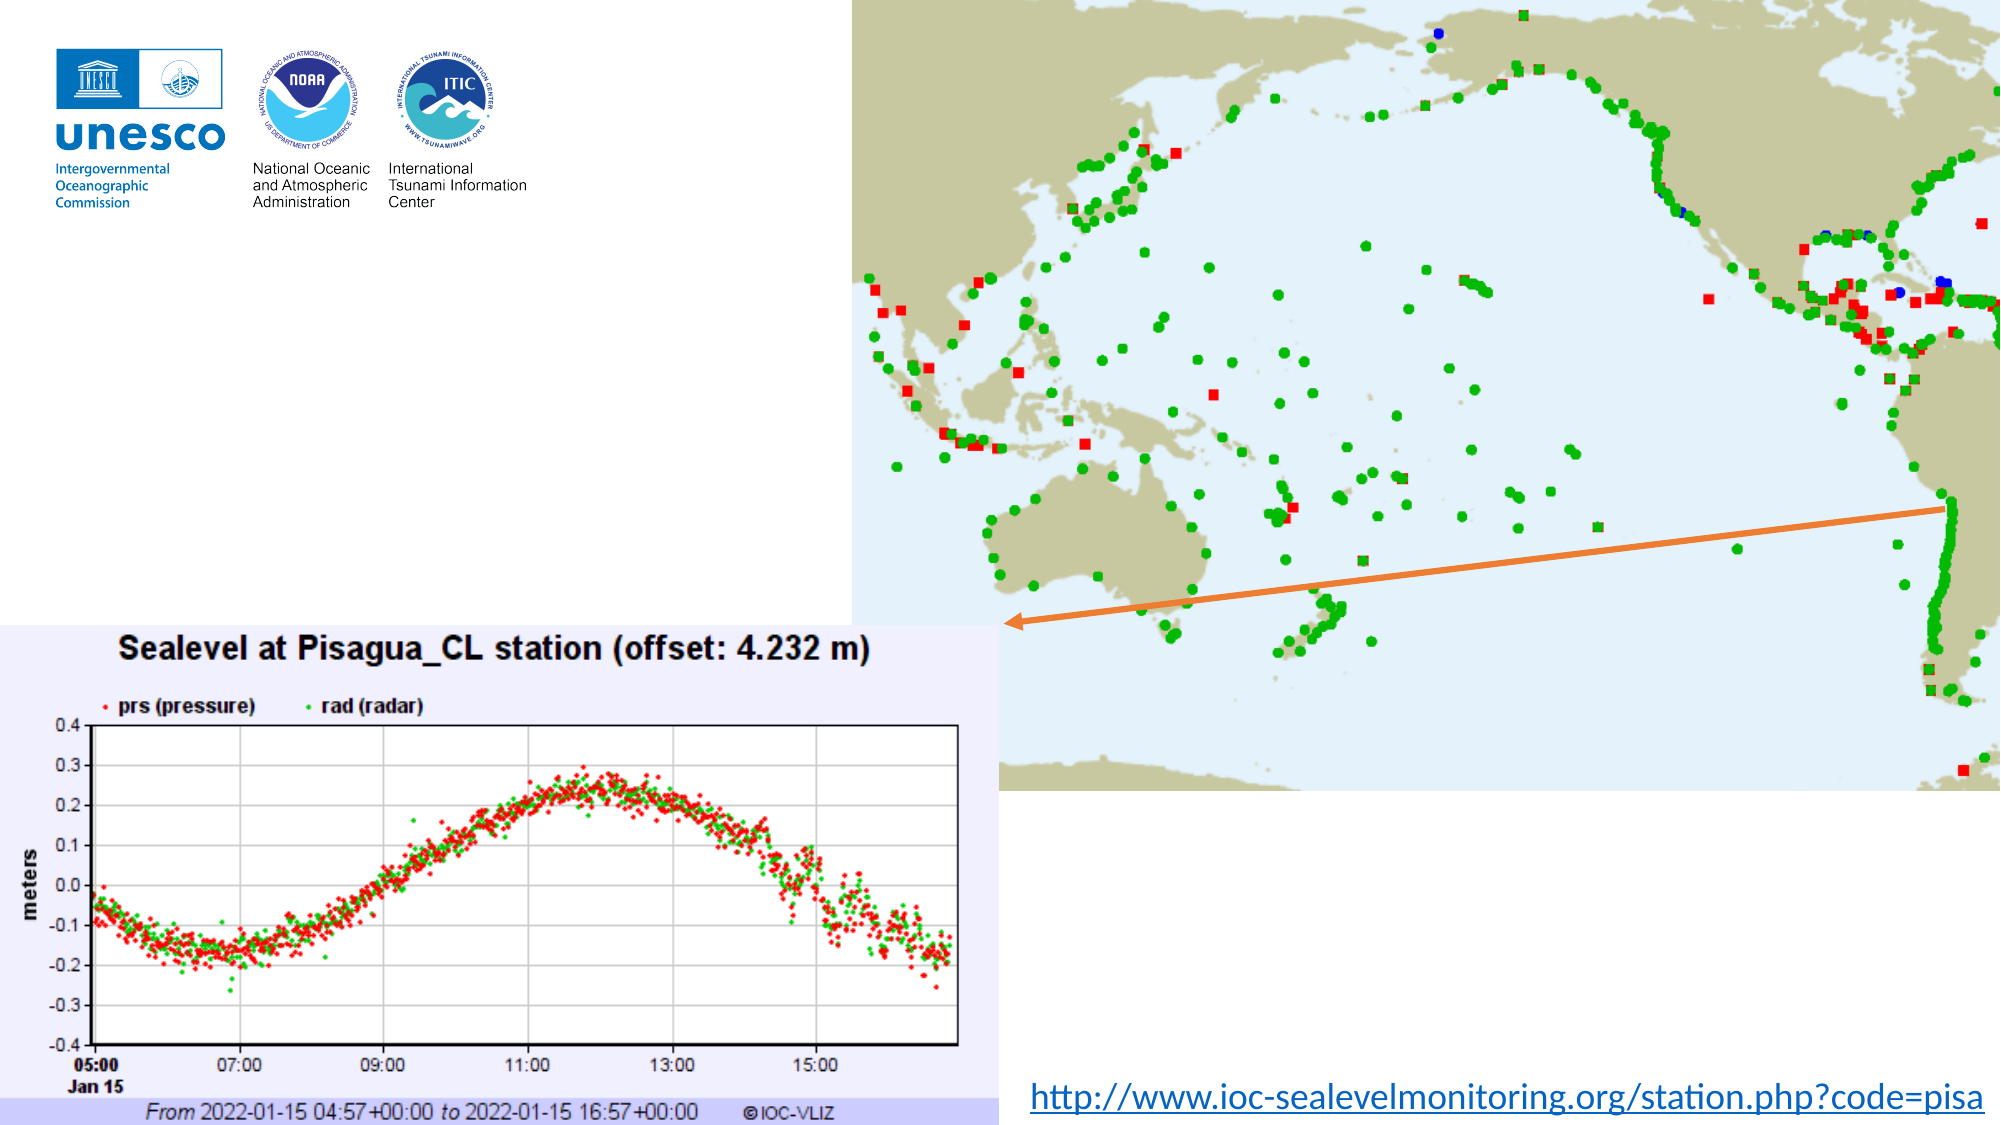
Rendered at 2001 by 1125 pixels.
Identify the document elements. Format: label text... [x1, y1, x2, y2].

picture [43, 35, 527, 221]
picture [0, 0, 2000, 1125]
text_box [1003, 508, 1946, 624]
text_box http://www.ioc-sealevelmonitoring.org/station.php?code=pisa [999, 1064, 2000, 1125]
